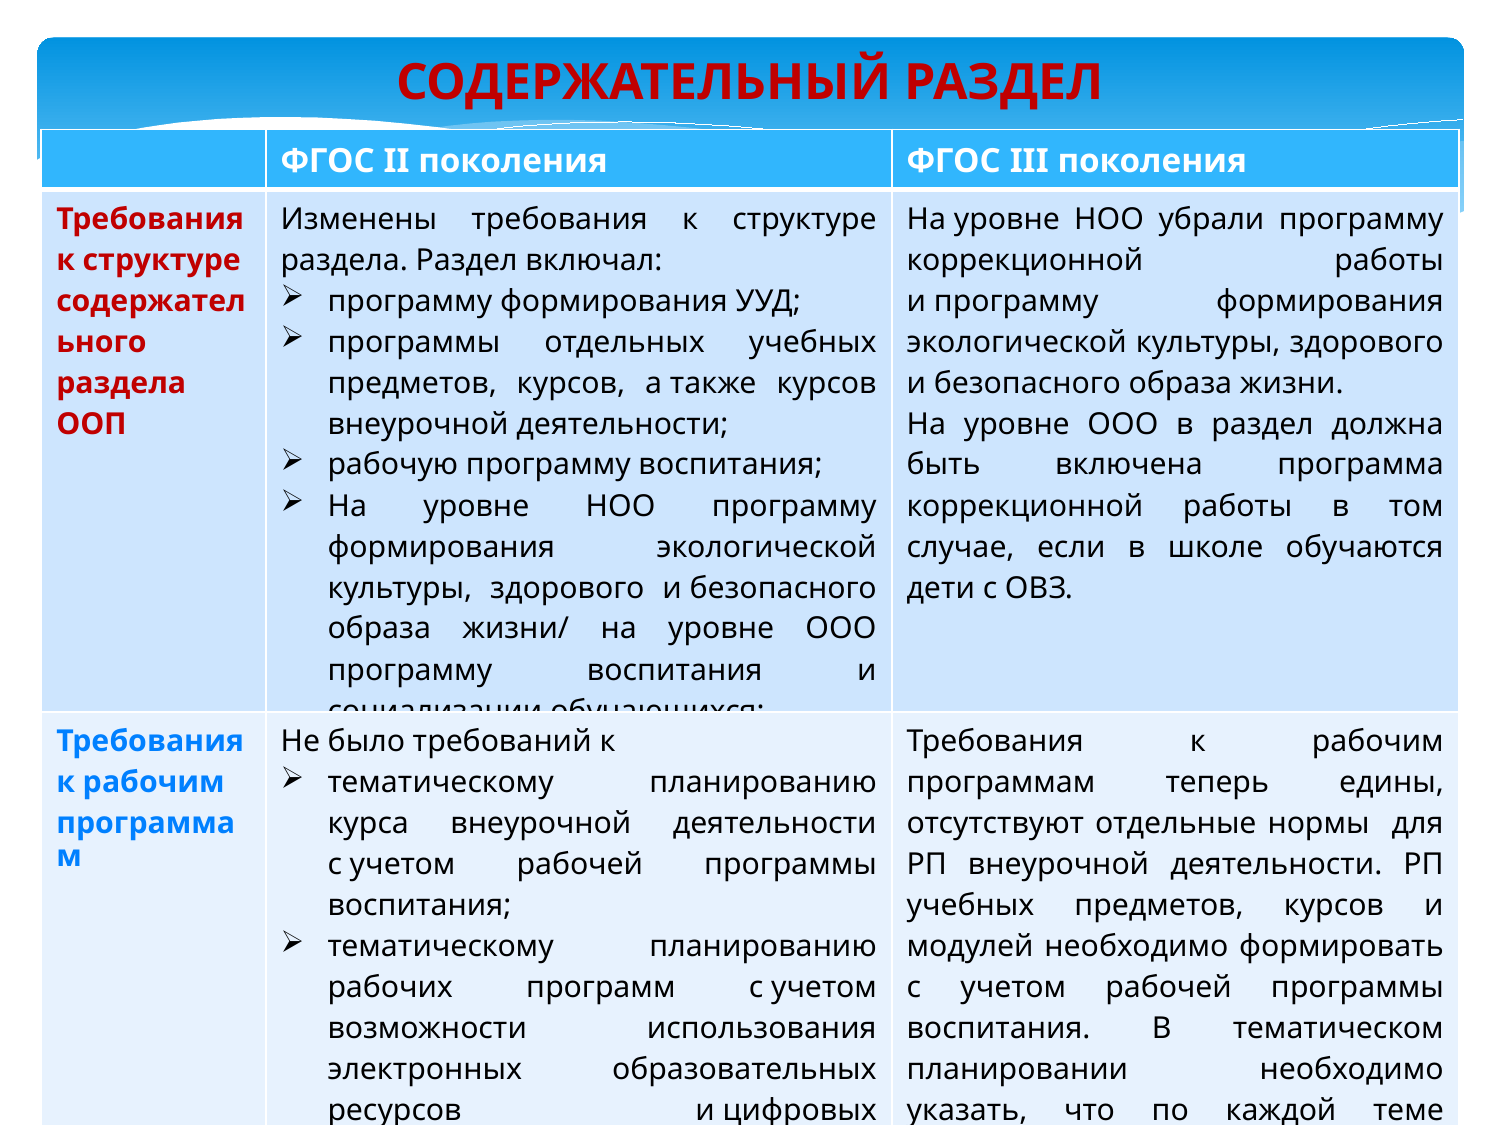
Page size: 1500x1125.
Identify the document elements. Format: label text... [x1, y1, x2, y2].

table_header ФГОС III поколения [893, 130, 1458, 187]
table_cell Не было требований к тематическому планированию курса внеурочной деятельности с учетом рабочей программы воспитания; тематическому планированию рабочих программ с учетом возможности использования электронных образовательных ресурсов и цифровых образовательных платформ по каждой теме; формам проведения внеурочных занятий [267, 713, 891, 1125]
text_box СОДЕРЖАТЕЛЬНЫЙ РАЗДЕЛ [58, 42, 1442, 118]
table_header ФГОС II поколения [267, 130, 891, 187]
table_cell Изменены требования к структуре раздела. Раздел включал: программу формирования УУД; программы отдельных учебных предметов, курсов, а также курсов внеурочной деятельности; рабочую программу воспитания; На уровне НОО программу формирования экологической культуры, здорового и безопасного образа жизни/ на уровне ООО программу воспитания и социализации обучающихся; программу коррекционной работы. [267, 192, 891, 711]
table_cell Требования к рабочим программам теперь едины, отсутствуют отдельные нормы для РП внеурочной деятельности. РП учебных предметов, курсов и модулей необходимо формировать с учетом рабочей программы воспитания. В тематическом планировании необходимо указать, что по каждой теме возможно использовать ЭОР. В РП внеурочной деятельности нужно указывать формы проведения занятий. [893, 713, 1458, 1125]
table_cell На уровне НОО убрали программу коррекционной работы и программу формирования экологической культуры, здорового и безопасного образа жизни. На уровне ООО в раздел должна быть включена программа коррекционной работы в том случае, если в школе обучаются дети с ОВЗ. [893, 192, 1458, 711]
table_cell Требования к структуре содержательного раздела ООП [42, 192, 265, 711]
table_header [42, 130, 265, 187]
table_cell Требования к рабочим программам [42, 713, 265, 1125]
